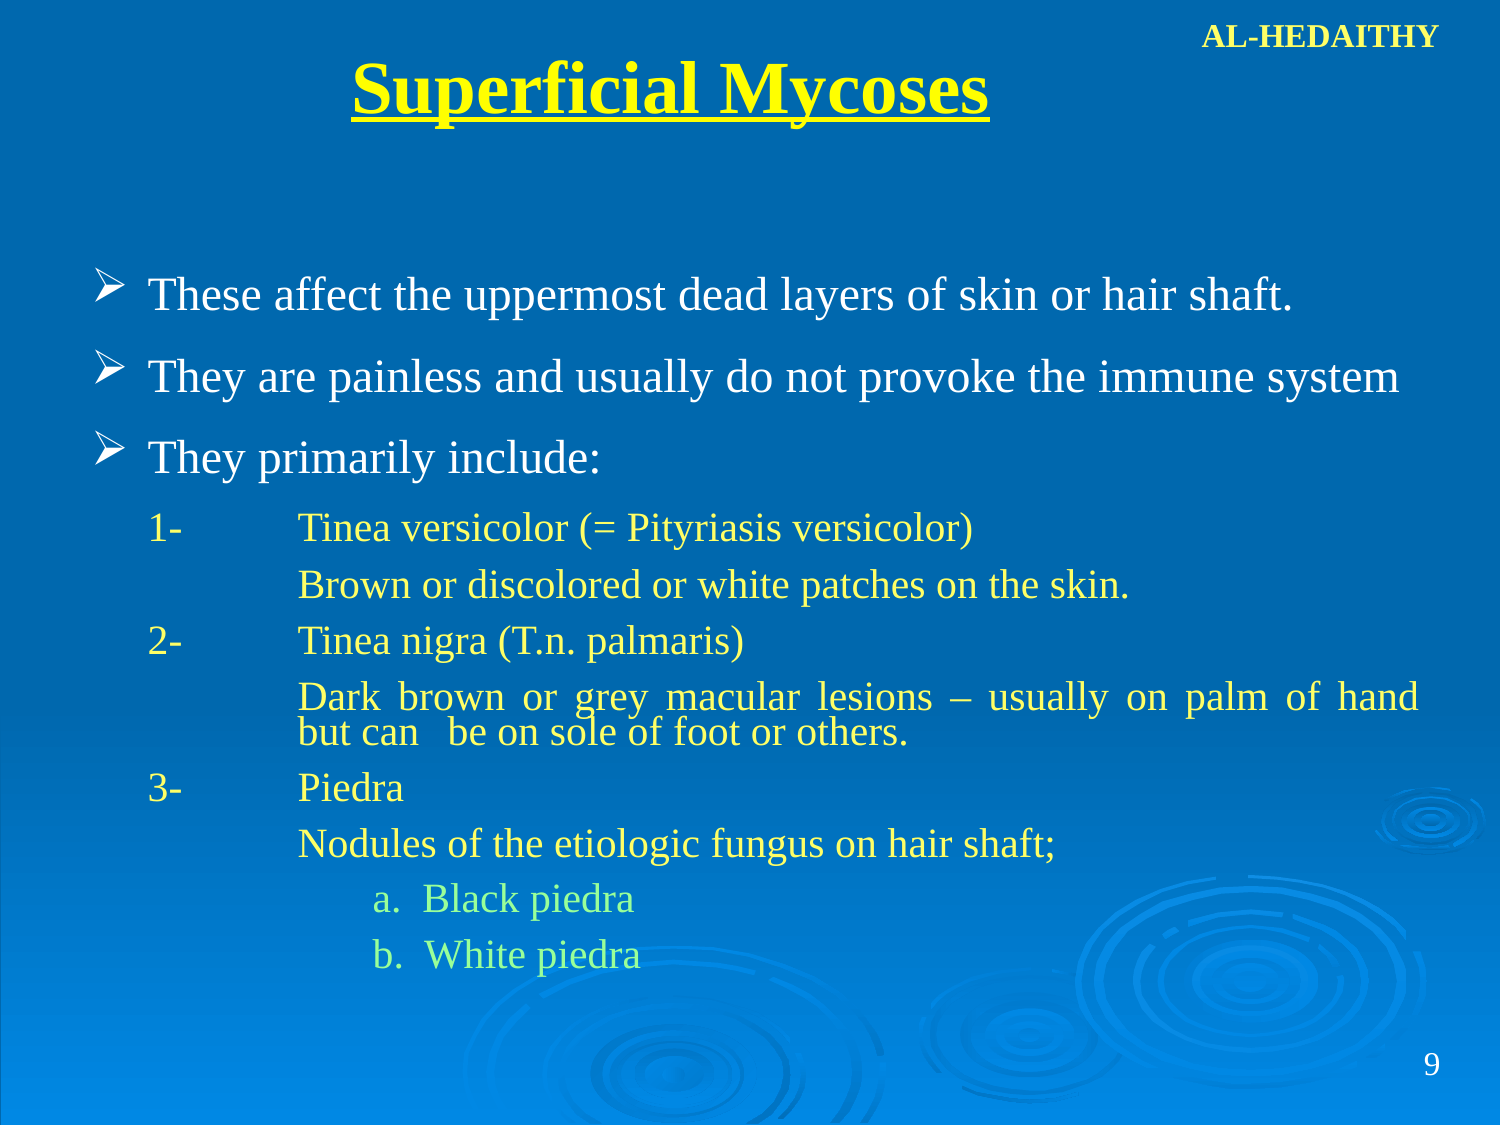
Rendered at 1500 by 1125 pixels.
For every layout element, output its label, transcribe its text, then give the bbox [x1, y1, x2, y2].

text_box AL-HEDAITHY [1186, 7, 1471, 62]
text_box 9 [1364, 1034, 1500, 1090]
text_box Superficial Mycoses [336, 30, 1105, 136]
text_box These affect the uppermost dead layers of skin or hair shaft. They are painless and usually do not provoke the immune system They primarily include: 1- Tinea versicolor (= Pityriasis versicolor) Brown or discolored or white patches on the skin. 2- Tinea nigra (T.n. palmaris) Dark brown or grey macular lesions – usually on palm of hand but can be on sole of foot or others. 3- Piedra Nodules of the etiologic fungus on hair shaft; a. Black piedra b. White piedra [76, 255, 1436, 1054]
